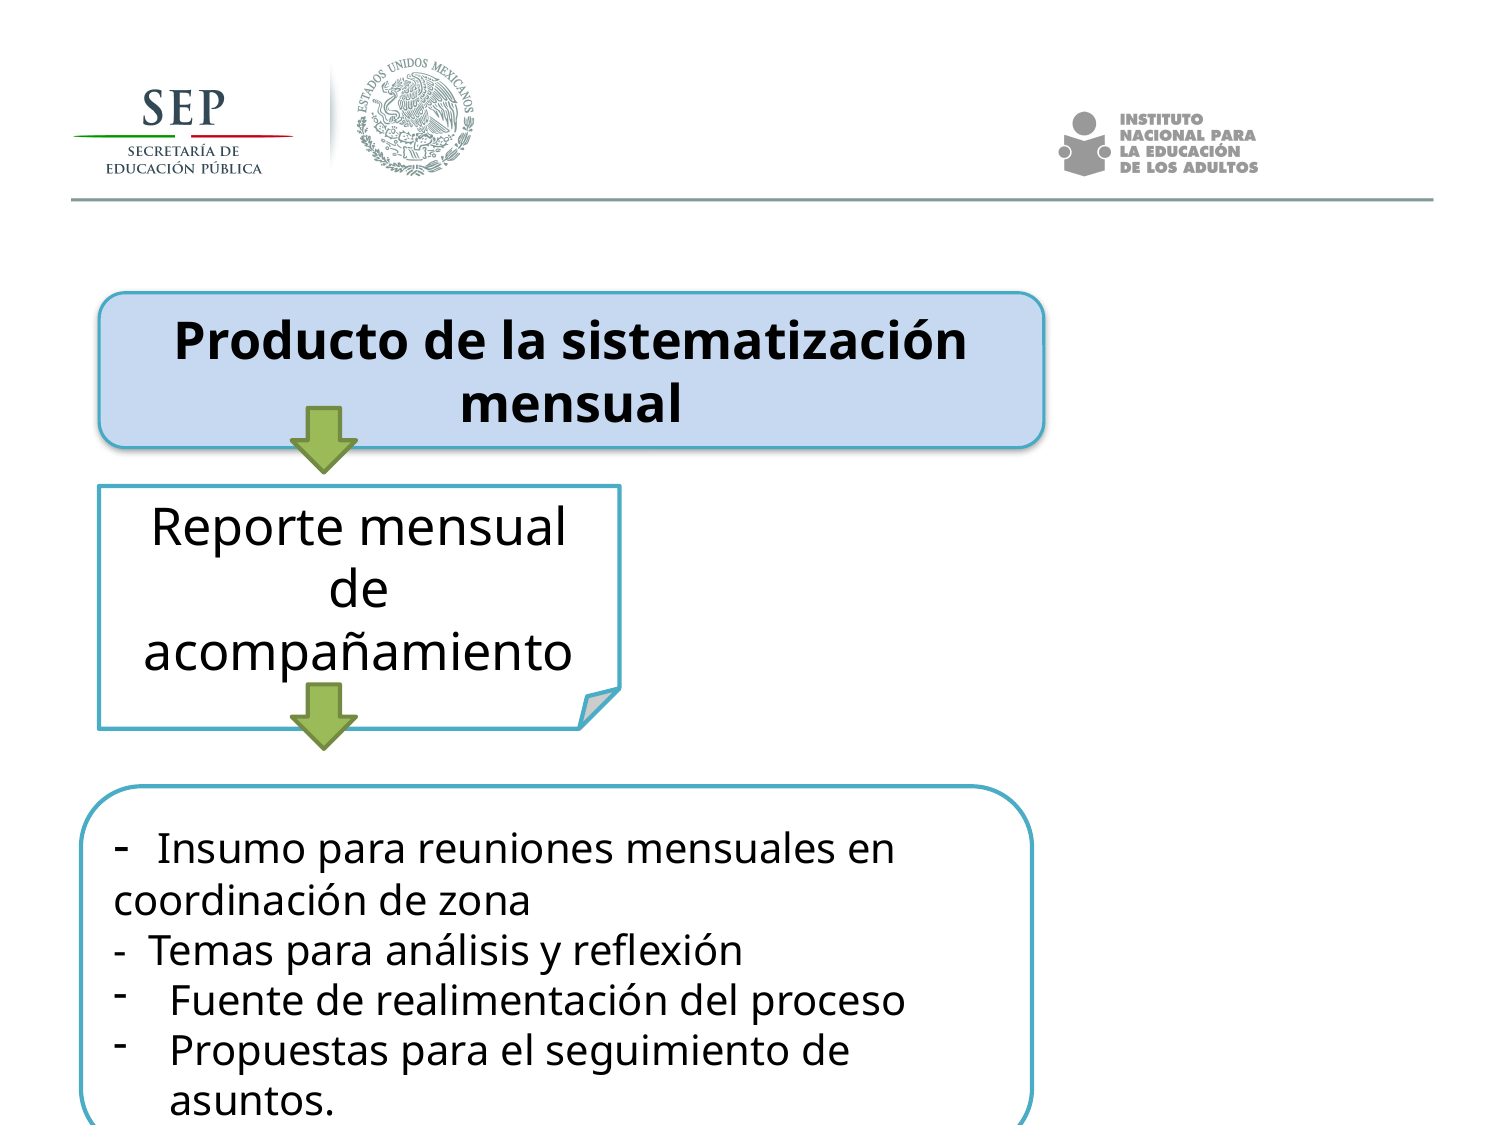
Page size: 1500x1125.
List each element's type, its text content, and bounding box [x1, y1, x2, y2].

picture [71, 0, 1494, 1125]
text_box - Insumo para reuniones mensuales en coordinación de zona - Temas para análisis y reflexión Fuente de realimentación del proceso Propuestas para el seguimiento de asuntos. [78, 784, 1035, 1125]
text_box Producto de la sistematización mensual [98, 291, 1045, 449]
text_box Reporte mensual de acompañamiento [96, 483, 622, 731]
text_box [289, 405, 359, 475]
text_box [289, 682, 359, 751]
